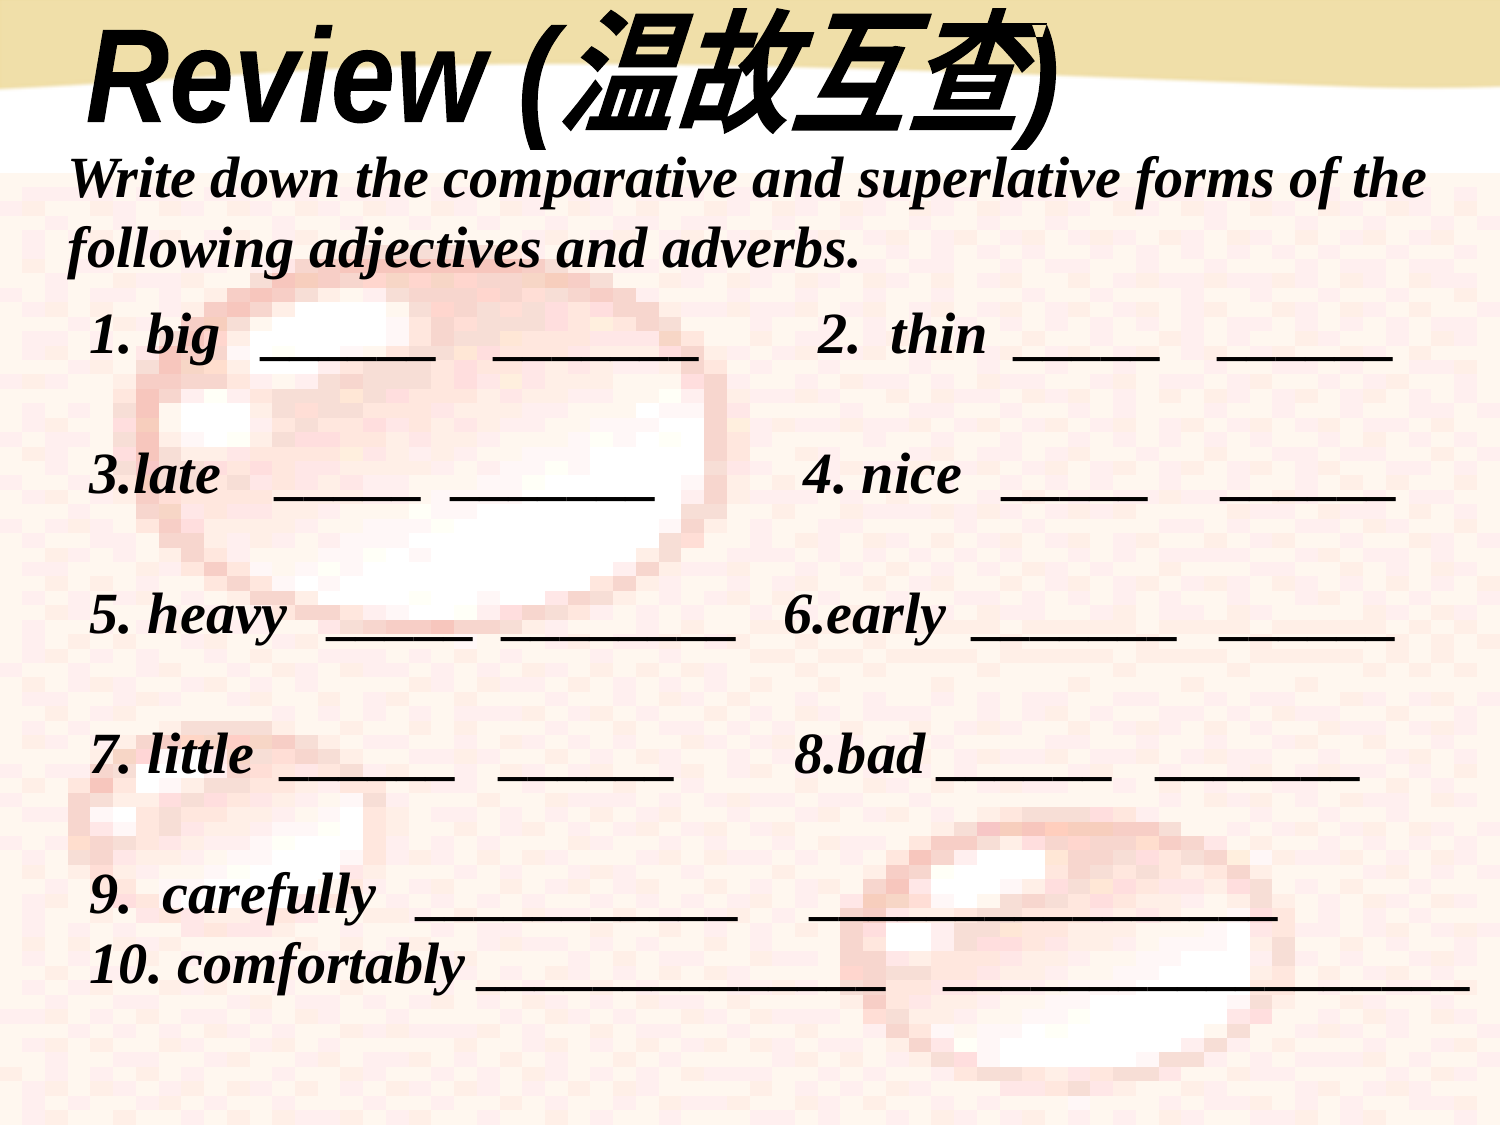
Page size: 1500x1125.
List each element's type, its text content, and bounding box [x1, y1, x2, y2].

text_box Write down the comparative and superlative forms of the following adjectives and adverbs. [53, 132, 1500, 172]
picture [0, 0, 1500, 1125]
